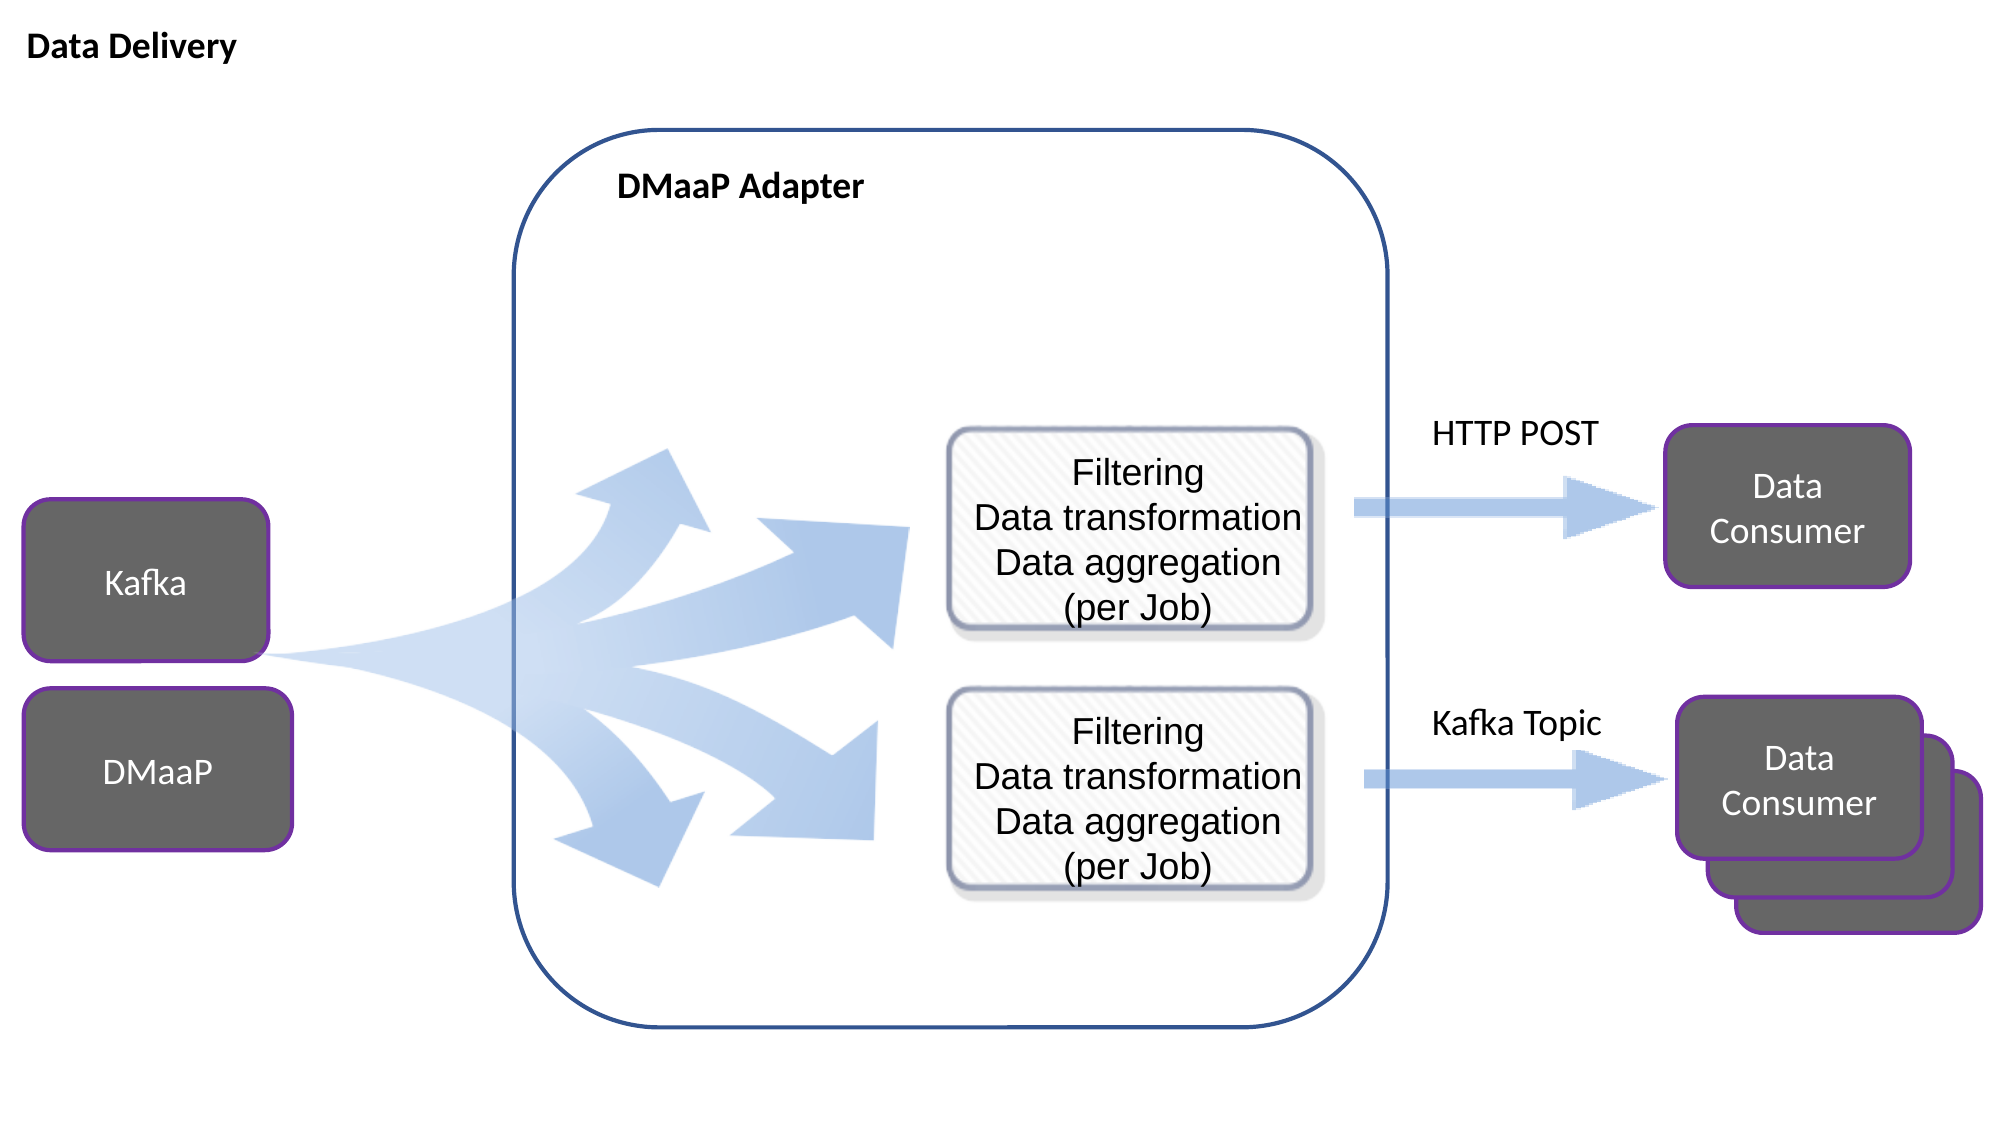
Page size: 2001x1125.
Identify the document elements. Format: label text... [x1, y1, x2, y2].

picture [1356, 743, 1678, 815]
text_box HTTP POST [1417, 400, 1784, 461]
text_box Filtering Data transformation Data aggregation (per Job) [929, 673, 1347, 922]
picture [1346, 472, 1668, 544]
text_box Kafka [21, 497, 248, 664]
text_box Data Delivery [11, 13, 378, 73]
text_box Data Consumer [1675, 694, 1925, 861]
text_box DMaaP Adapter [602, 153, 969, 214]
text_box Data Consumer [1705, 733, 1955, 900]
picture [253, 448, 910, 888]
text_box Filtering Data transformation Data aggregation (per Job) [929, 413, 1347, 662]
text_box DMaaP Adaptor [511, 127, 1390, 1030]
text_box DMaaP [21, 686, 248, 853]
text_box Data Consumer [1734, 768, 1984, 935]
text_box Kafka Topic [1417, 690, 1784, 742]
text_box Data Consumer [1663, 423, 1913, 590]
